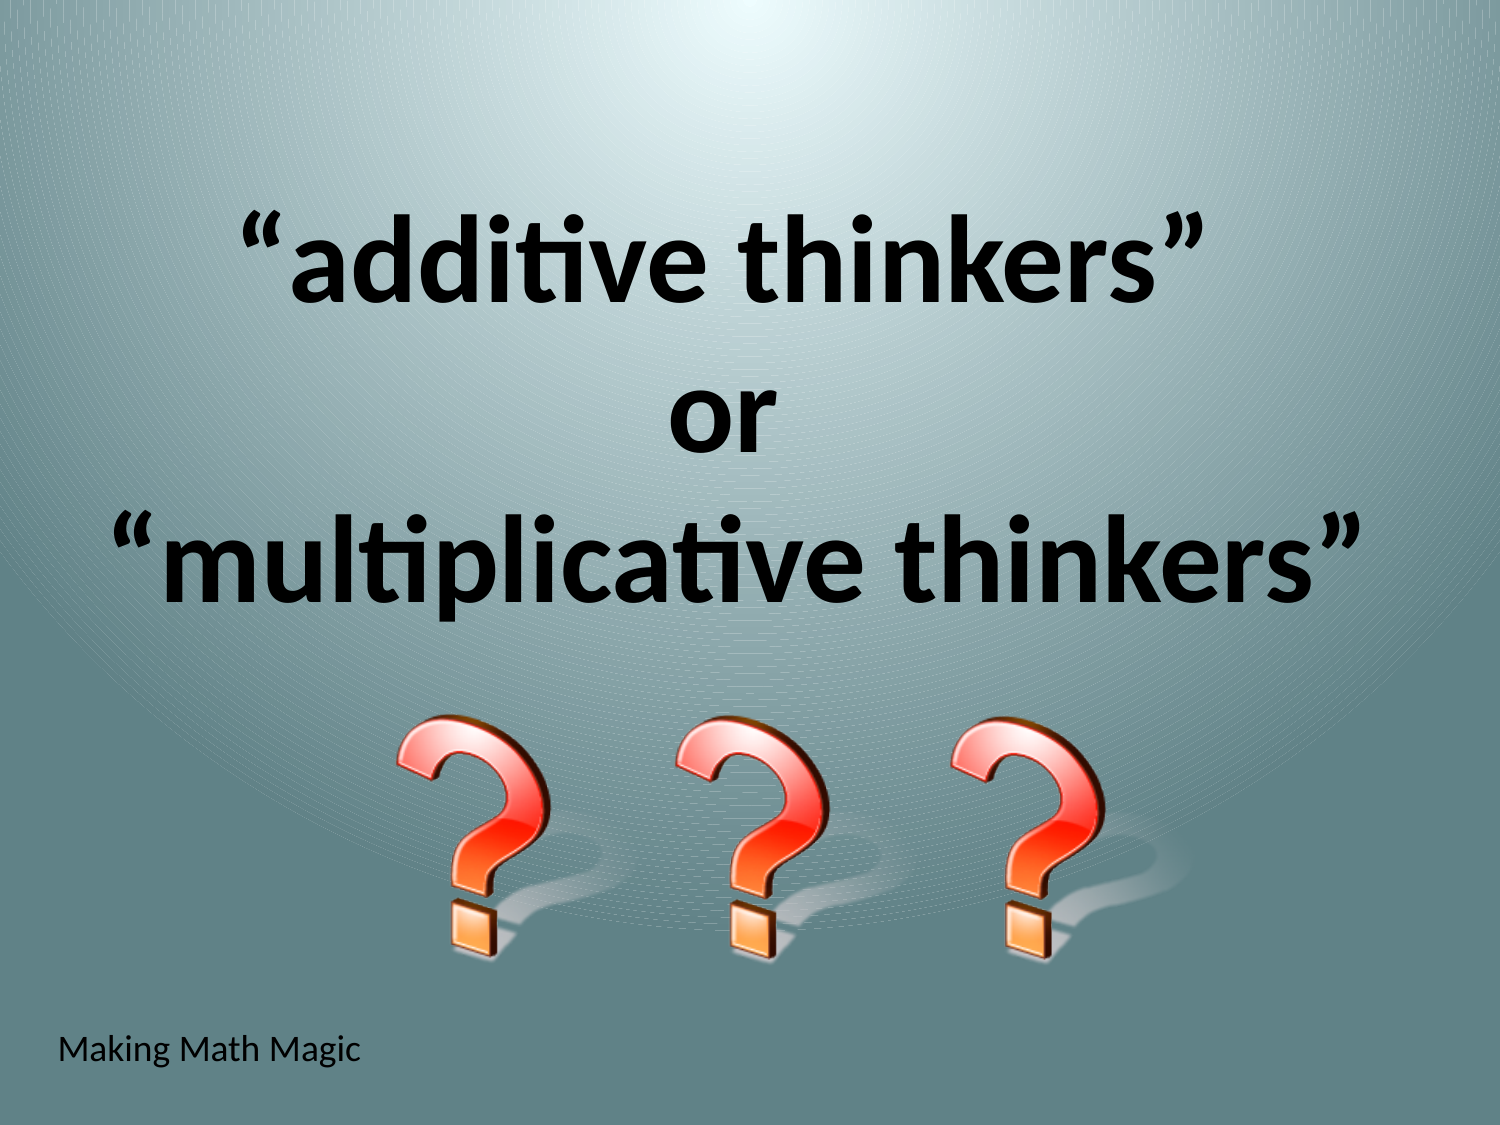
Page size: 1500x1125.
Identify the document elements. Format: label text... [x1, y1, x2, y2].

text_box Making Math Magic [42, 1016, 531, 1077]
picture [358, 697, 1195, 982]
title “additive thinkers” or “multiplicative thinkers” [62, 137, 1413, 818]
